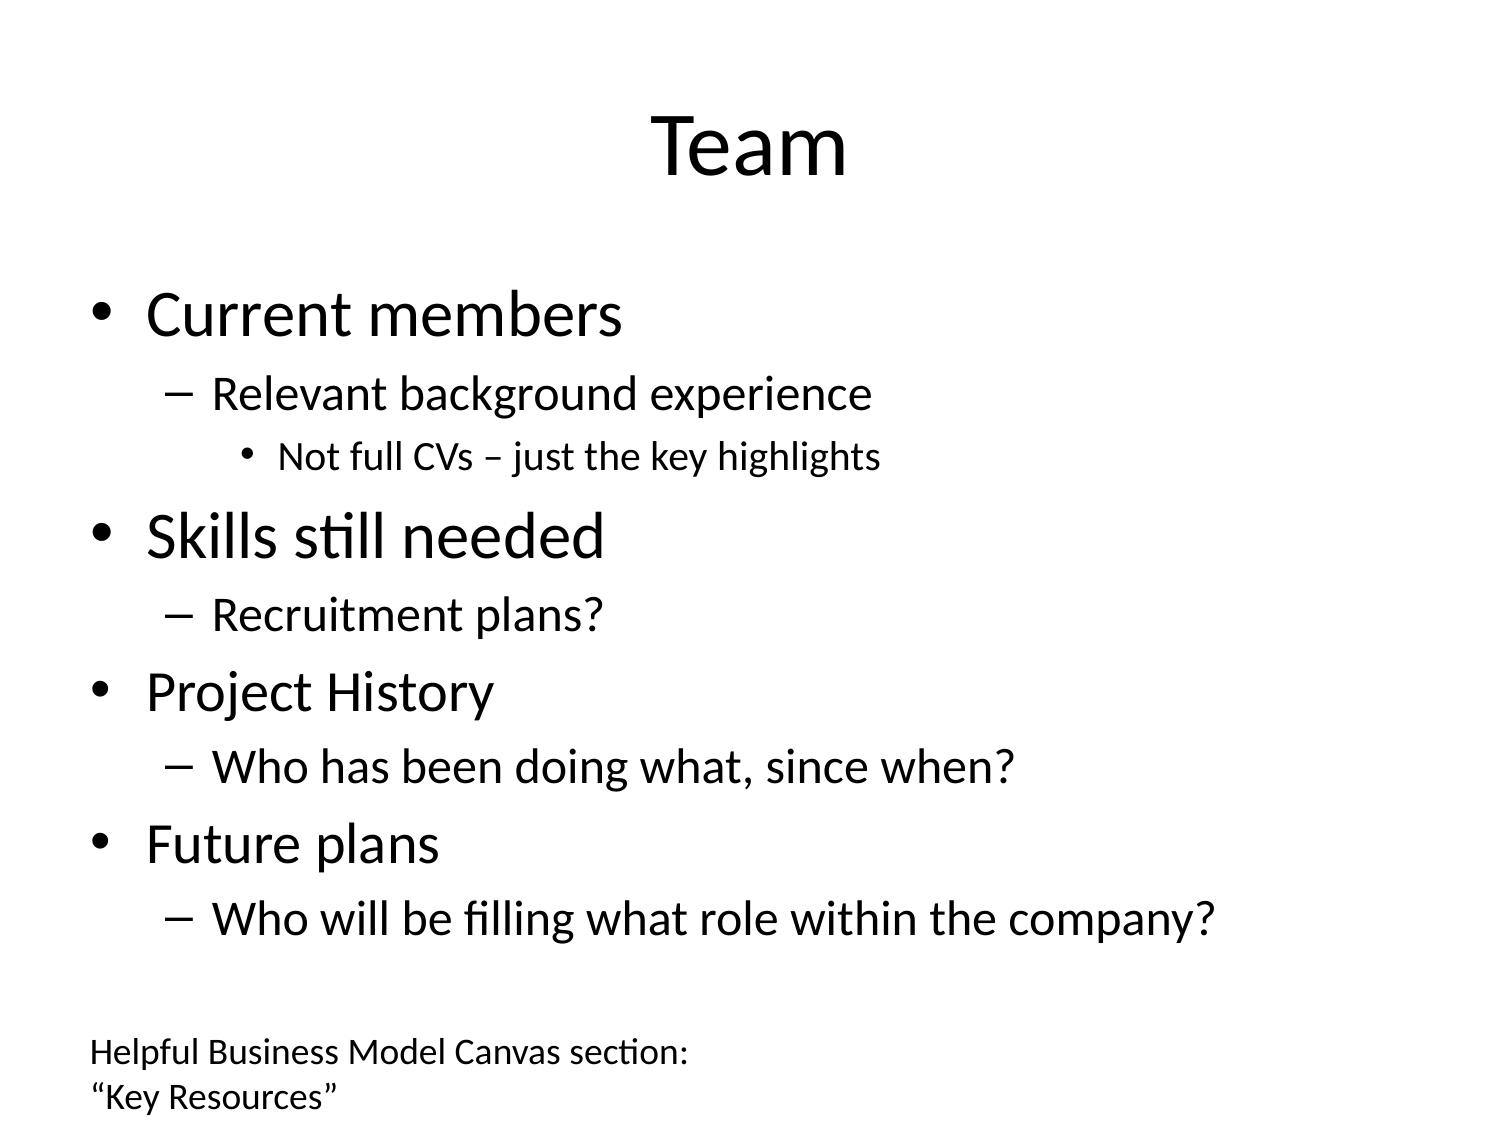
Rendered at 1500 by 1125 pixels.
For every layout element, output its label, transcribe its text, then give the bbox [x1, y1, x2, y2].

list Current members Relevant background experience Not full CVs – just the key highlights Skills still needed Recruitment plans? Project History Who has been doing what, since when? Future plans Who will be filling what role within the company? [75, 262, 1425, 1005]
text_box Helpful Business Model Canvas section: “Key Resources” [75, 1019, 1093, 1124]
title Team [75, 45, 1425, 233]
